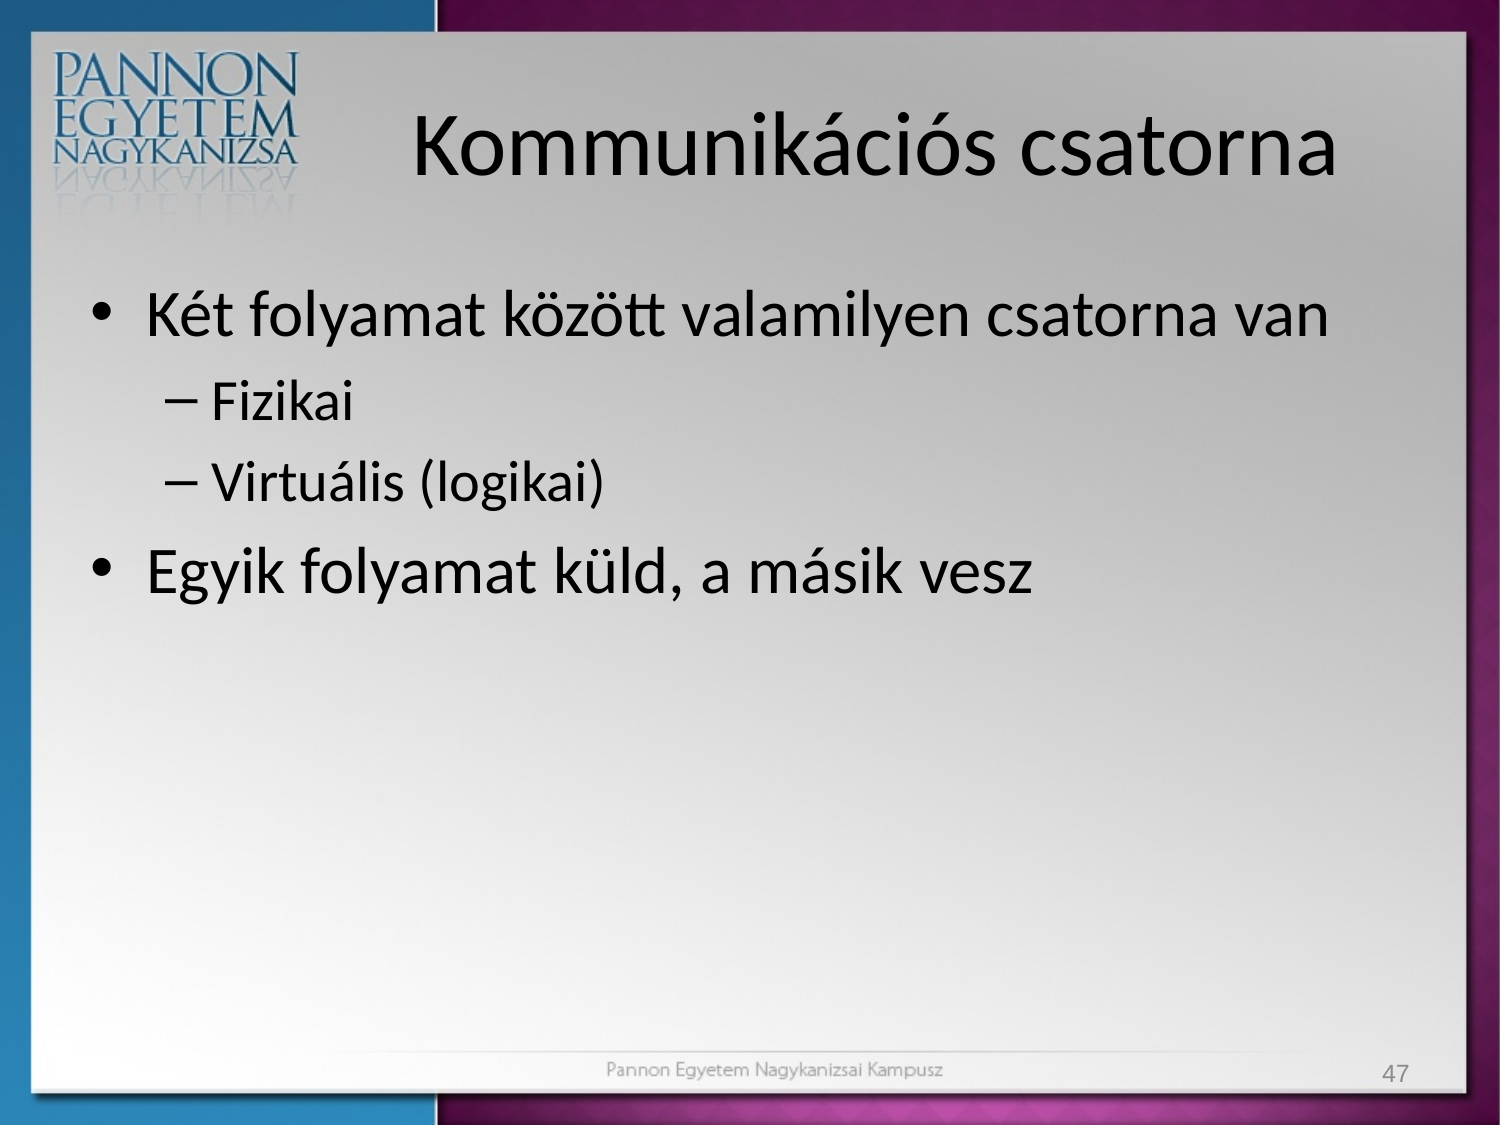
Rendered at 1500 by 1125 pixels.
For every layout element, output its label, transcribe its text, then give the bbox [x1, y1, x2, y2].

picture [0, 0, 1500, 1125]
title Kommunikációs csatorna [328, 45, 1425, 233]
slide_number 47 [1074, 1042, 1425, 1103]
list Két folyamat között valamilyen csatorna van Fizikai Virtuális (logikai) Egyik folyamat küld, a másik vesz [75, 262, 1425, 1038]
